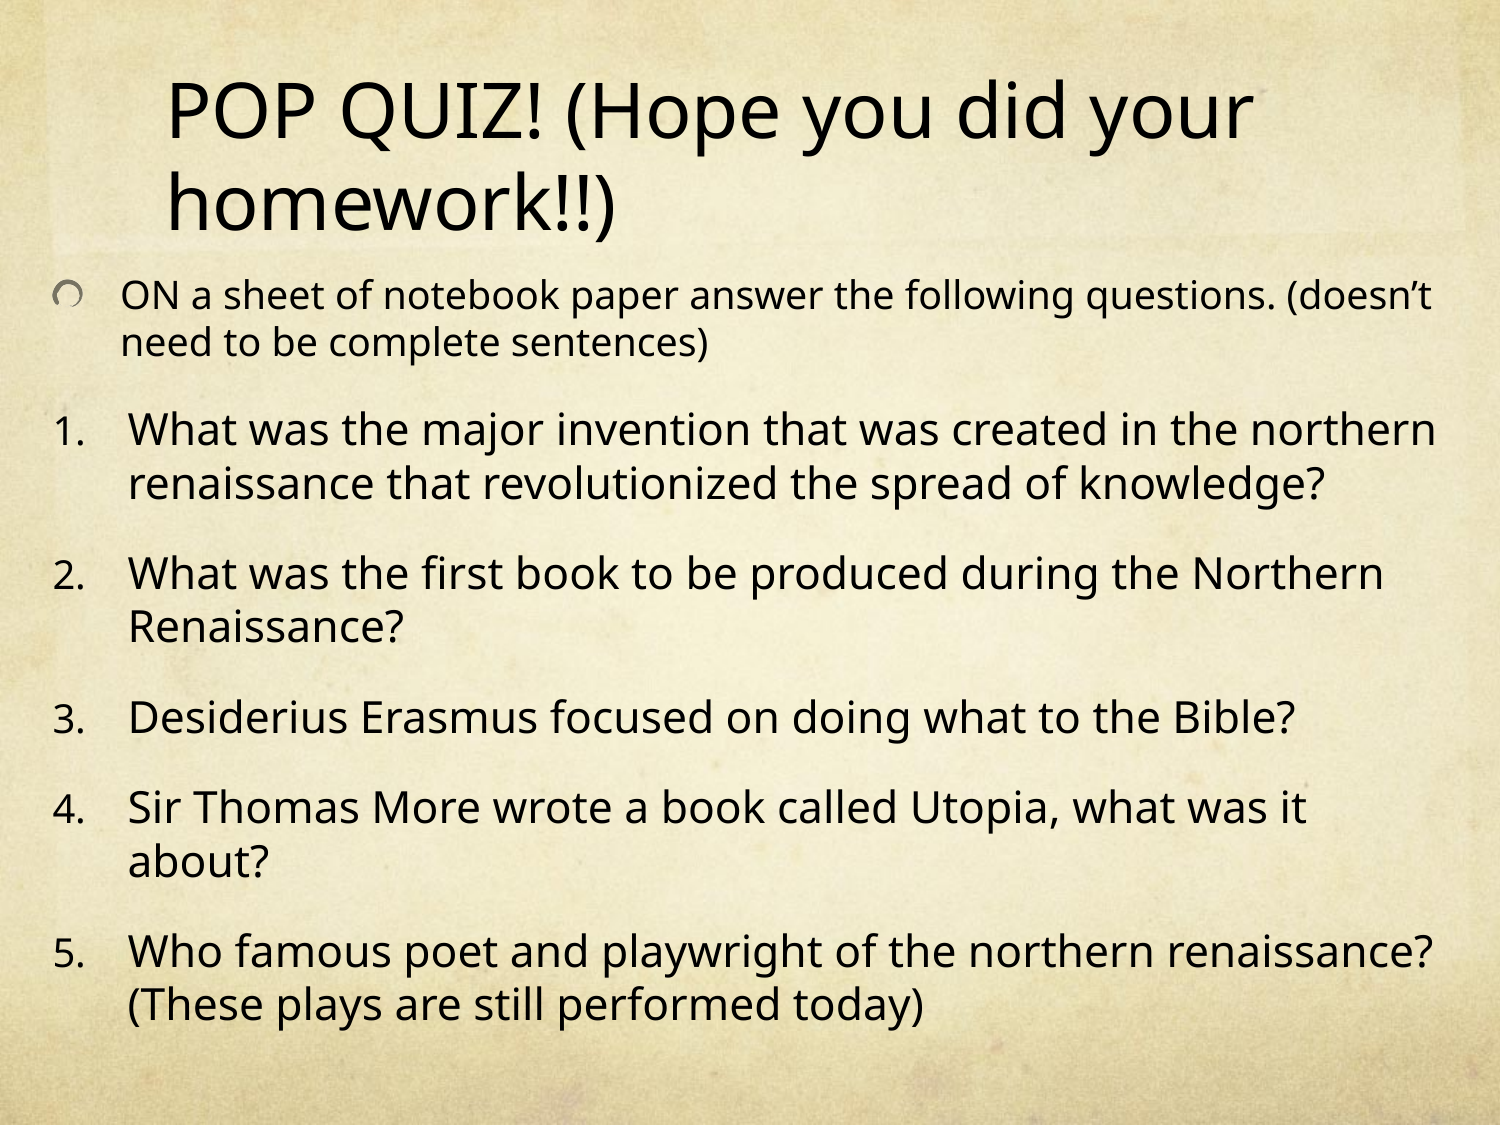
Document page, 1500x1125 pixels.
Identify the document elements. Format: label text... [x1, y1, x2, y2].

list ON a sheet of notebook paper answer the following questions. (doesn’t need to be complete sentences) What was the major invention that was created in the northern renaissance that revolutionized the spread of knowledge? What was the first book to be produced during the Northern Renaissance? Desiderius Erasmus focused on doing what to the Bible? Sir Thomas More wrote a book called Utopia, what was it about? Who famous poet and playwright of the northern renaissance? (These plays are still performed today) [37, 262, 1463, 1063]
title POP QUIZ! (Hope you did your homework!!) [150, 82, 1350, 225]
picture [0, 0, 1500, 1125]
